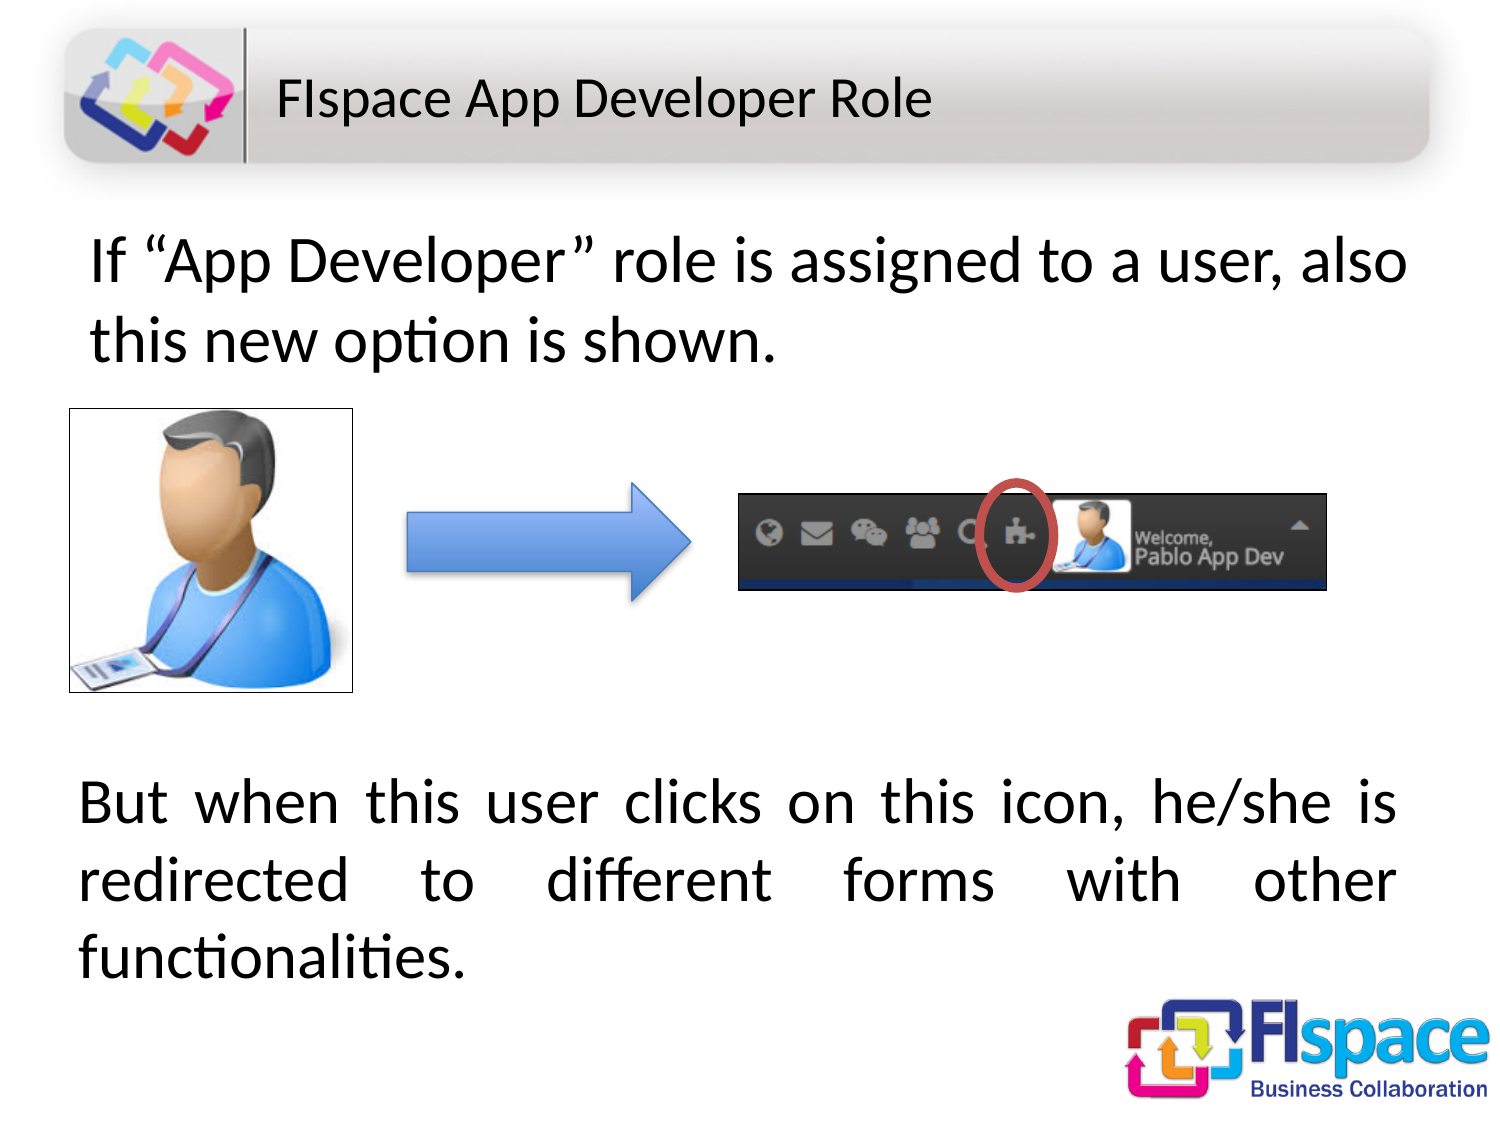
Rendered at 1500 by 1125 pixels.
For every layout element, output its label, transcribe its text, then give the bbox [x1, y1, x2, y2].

picture [738, 494, 1327, 590]
text_box [406, 482, 692, 602]
picture [0, 0, 1500, 253]
text_box [992, 480, 1041, 492]
text_box If “App Developer” role is assigned to a user, also this new option is shown. [74, 208, 1425, 409]
picture [69, 408, 353, 693]
title FIspace App Developer Role [261, 39, 1401, 149]
picture [1118, 993, 1496, 1101]
text_box But when this user clicks on this icon, he/she is redirected to different forms with other functionalities. [64, 751, 1414, 1000]
